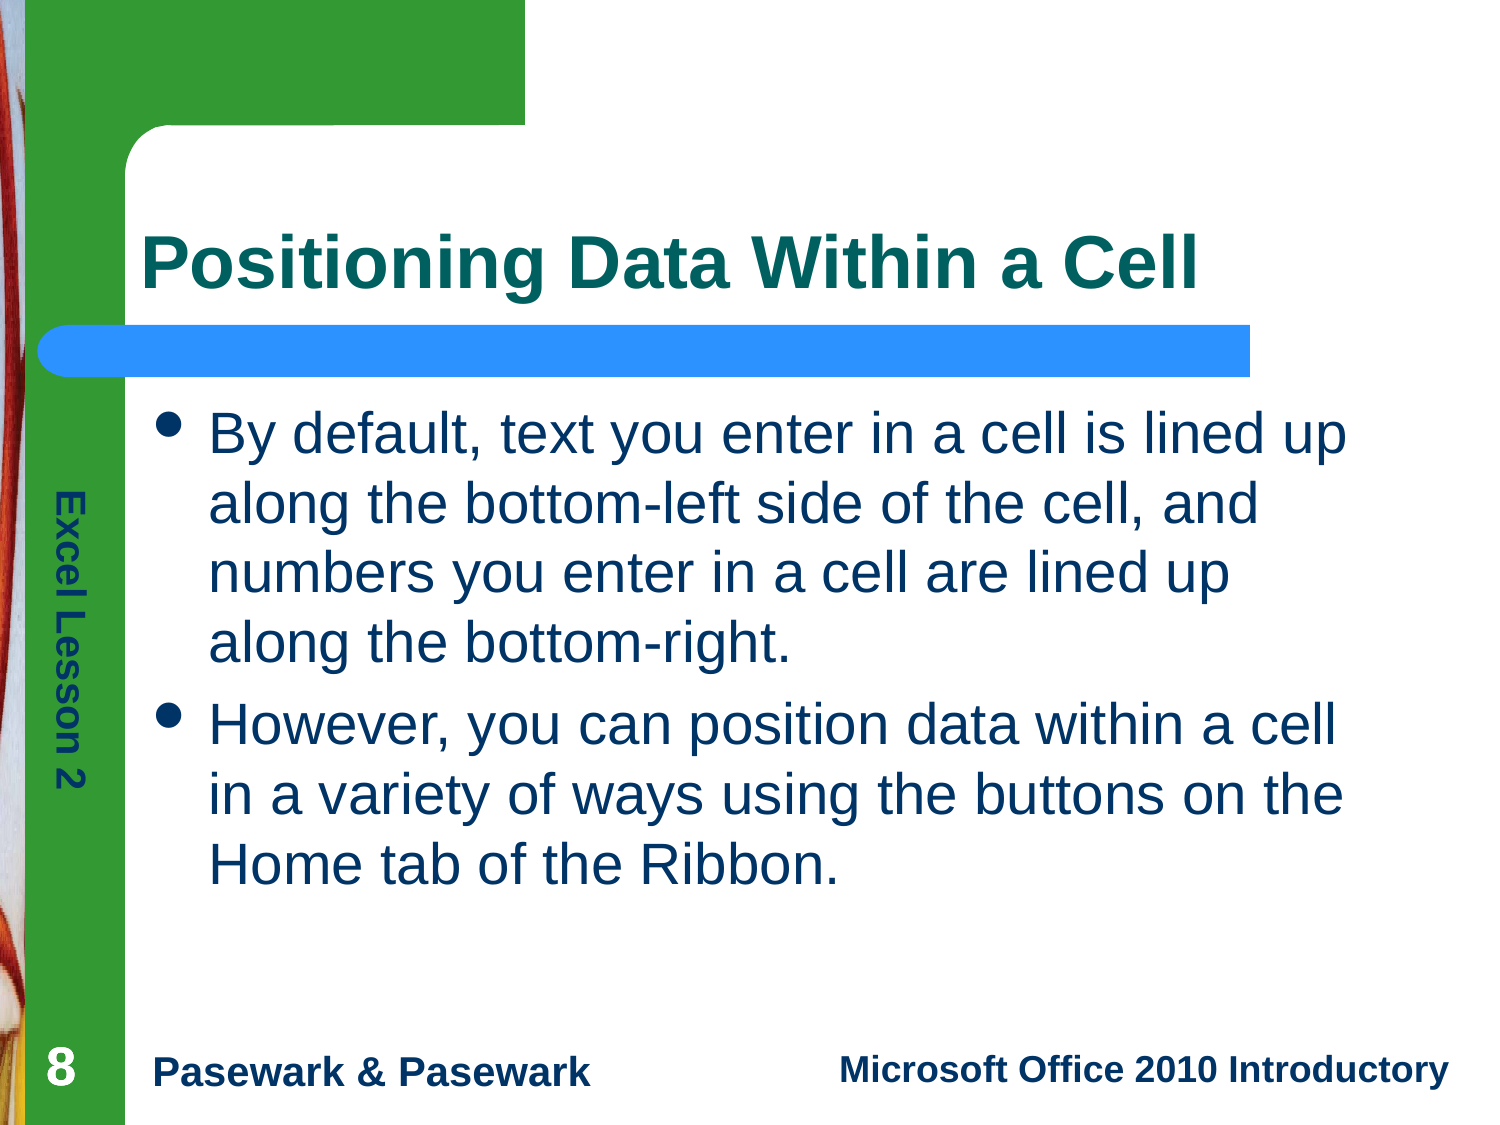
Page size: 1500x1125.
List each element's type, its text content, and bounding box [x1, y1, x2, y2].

title Positioning Data Within a Cell [124, 124, 1500, 313]
list By default, text you enter in a cell is lined up along the bottom-left side of the cell, and numbers you enter in a cell are lined up along the bottom-right. However, you can position data within a cell in a variety of ways using the buttons on the Home tab of the Ribbon. [137, 387, 1400, 1038]
text_box 8 [13, 1023, 111, 1105]
picture [0, 0, 25, 1125]
